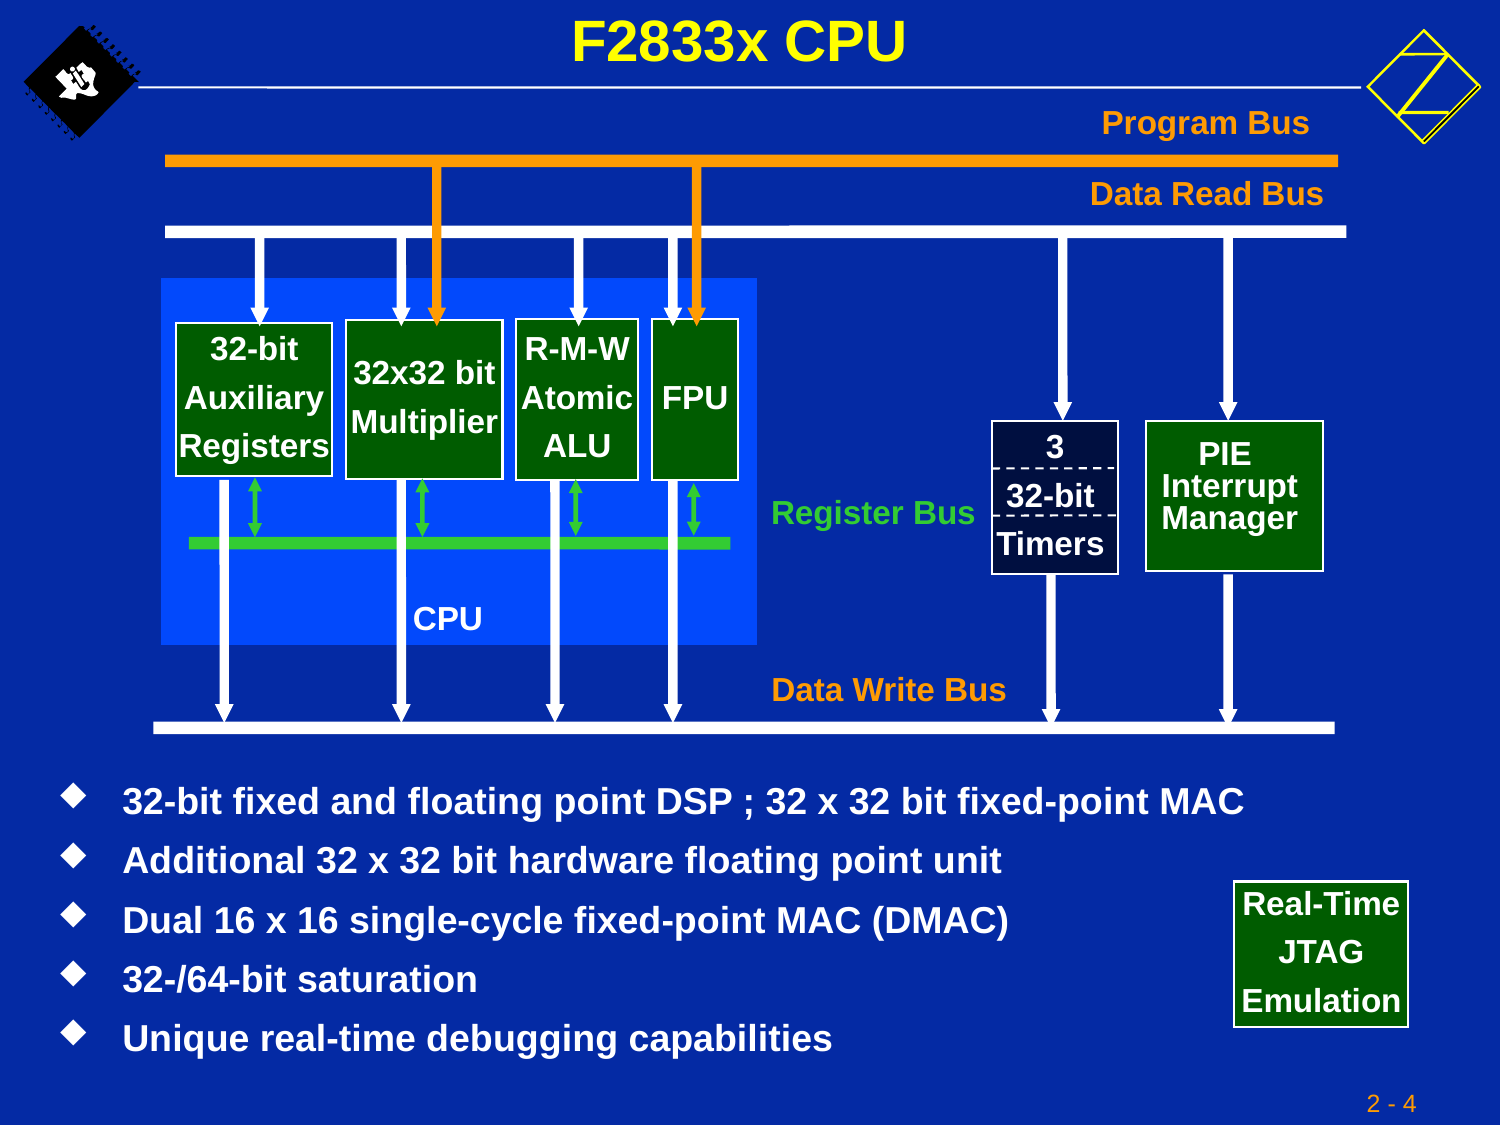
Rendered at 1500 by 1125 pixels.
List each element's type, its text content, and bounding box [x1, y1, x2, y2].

title F2833x CPU [0, 0, 1500, 100]
text_box 32-bit fixed and floating point DSP ; 32 x 32 bit fixed-point MAC Additional 32 x 32 bit hardware floating point unit Dual 16 x 16 single-cycle fixed-point MAC (DMAC) 32-/64-bit saturation Unique real-time debugging capabilities [42, 774, 1457, 1068]
text_box Real-Time JTAG Emulation [1234, 881, 1409, 1027]
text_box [153, 101, 1347, 729]
